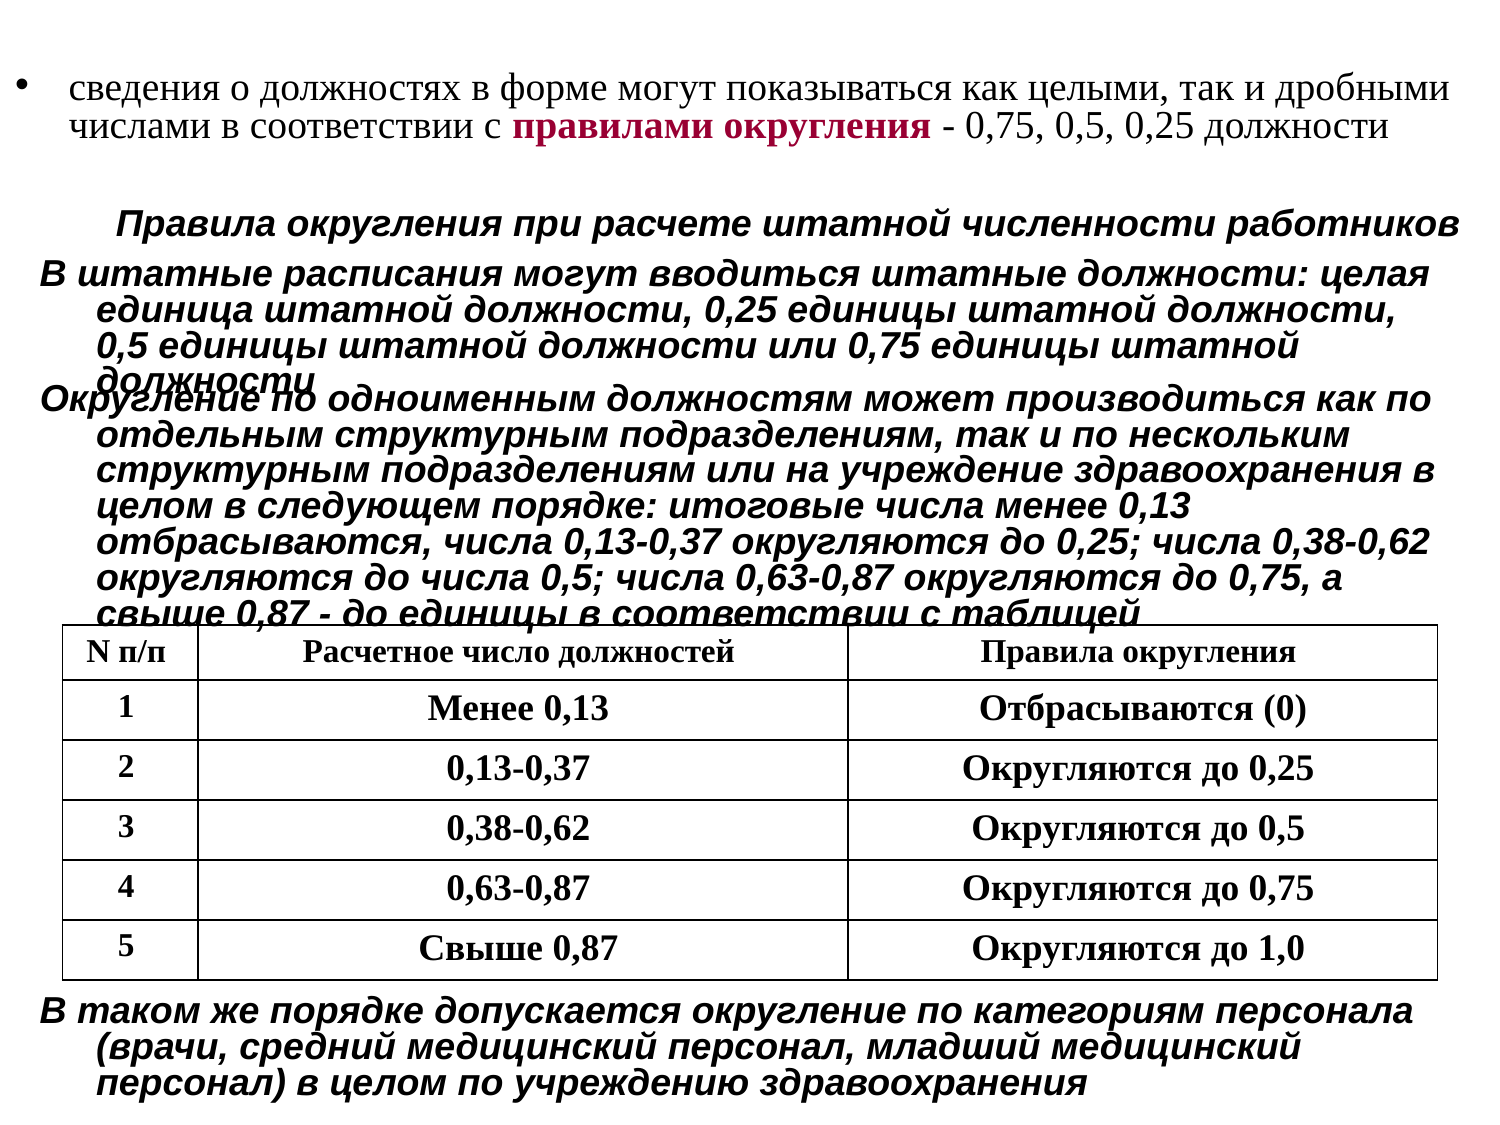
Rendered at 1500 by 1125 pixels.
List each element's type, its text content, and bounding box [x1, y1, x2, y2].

table_cell 3 [63, 801, 197, 859]
table_cell 0,13-0,37 [199, 741, 847, 799]
text_box Округление по одноименным должностям может производиться как по отдельным структурным подразделениям, так и по нескольким структурным подразделениям или на учреждение здравоохранения в целом в следующем порядке: итоговые числа менее 0,13 отбрасываются, числа 0,13-0,37 округляются до 0,25; числа 0,38-0,62 округляются до числа 0,5; числа 0,63-0,87 округляются до 0,75, а свыше 0,87 - до единицы в соответствии с таблицей [24, 374, 1475, 600]
table_cell 0,63-0,87 [199, 861, 847, 919]
table_cell Менее 0,13 [199, 681, 847, 739]
table_cell 1 [63, 681, 197, 739]
table_cell 4 [63, 861, 197, 919]
text_box Правила округления при расчете штатной численности работников [87, 200, 1500, 250]
text_box В штатные расписания могут вводиться штатные должности: целая единица штатной должности, 0,25 единицы штатной должности, 0,5 единицы штатной должности или 0,75 единицы штатной должности [24, 249, 1463, 363]
table_cell 2 [63, 741, 197, 799]
table_cell Свыше 0,87 [199, 921, 847, 979]
table_header N п/п [63, 626, 197, 679]
table_cell Округляются до 0,5 [849, 801, 1437, 859]
table_cell Округляются до 0,25 [849, 741, 1437, 799]
table_cell 5 [63, 921, 197, 979]
list сведения о должностях в форме могут показываться как целыми, так и дробными числами в соответствии с правилами округления - 0,75, 0,5, 0,25 должности [0, 62, 1500, 188]
table_header Правила округления [849, 626, 1437, 679]
table_header Расчетное число должностей [199, 626, 847, 679]
table_cell Округляются до 0,75 [849, 861, 1437, 919]
table_cell Отбрасываются (0) [849, 681, 1437, 739]
table_cell Округляются до 1,0 [849, 921, 1437, 979]
text_box В таком же порядке допускается округление по категориям персонала (врачи, средний медицинский персонал, младший медицинский персонал) в целом по учреждению здравоохранения [24, 987, 1463, 1100]
table_cell 0,38-0,62 [199, 801, 847, 859]
